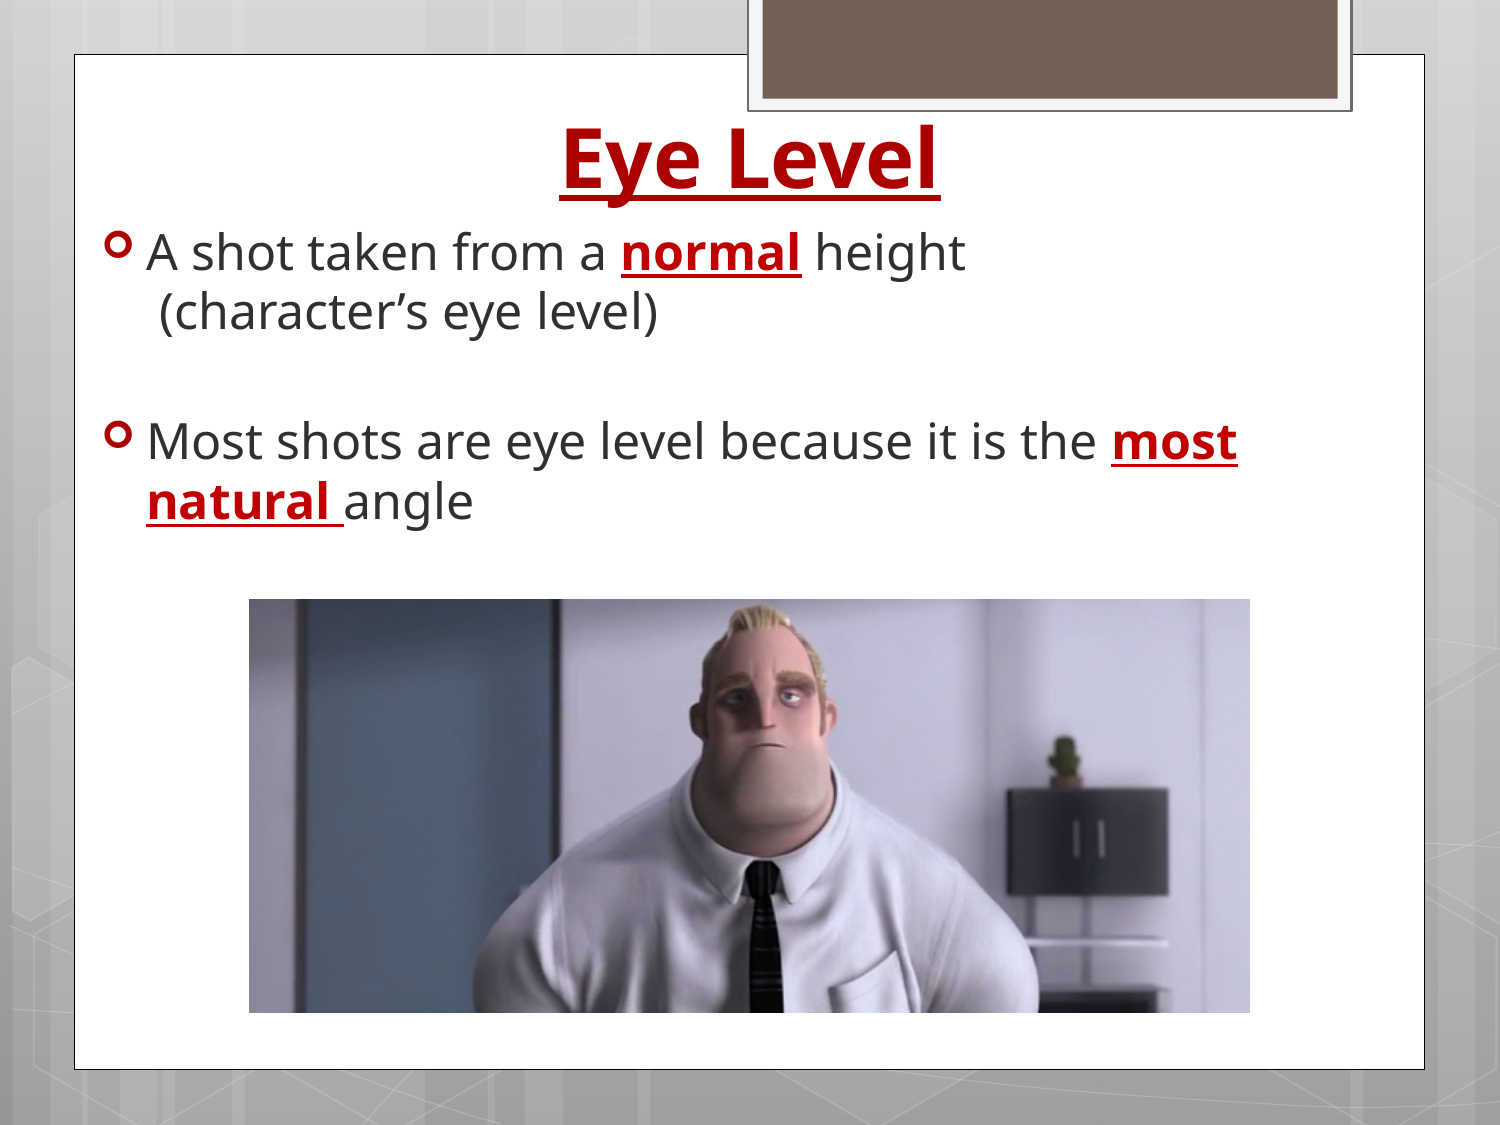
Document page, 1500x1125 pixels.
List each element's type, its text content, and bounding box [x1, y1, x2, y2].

title Eye Level [75, 24, 1425, 212]
list A shot taken from a normal height (character’s eye level) Most shots are eye level because it is the most natural angle [75, 212, 1425, 789]
picture [249, 599, 1251, 1013]
